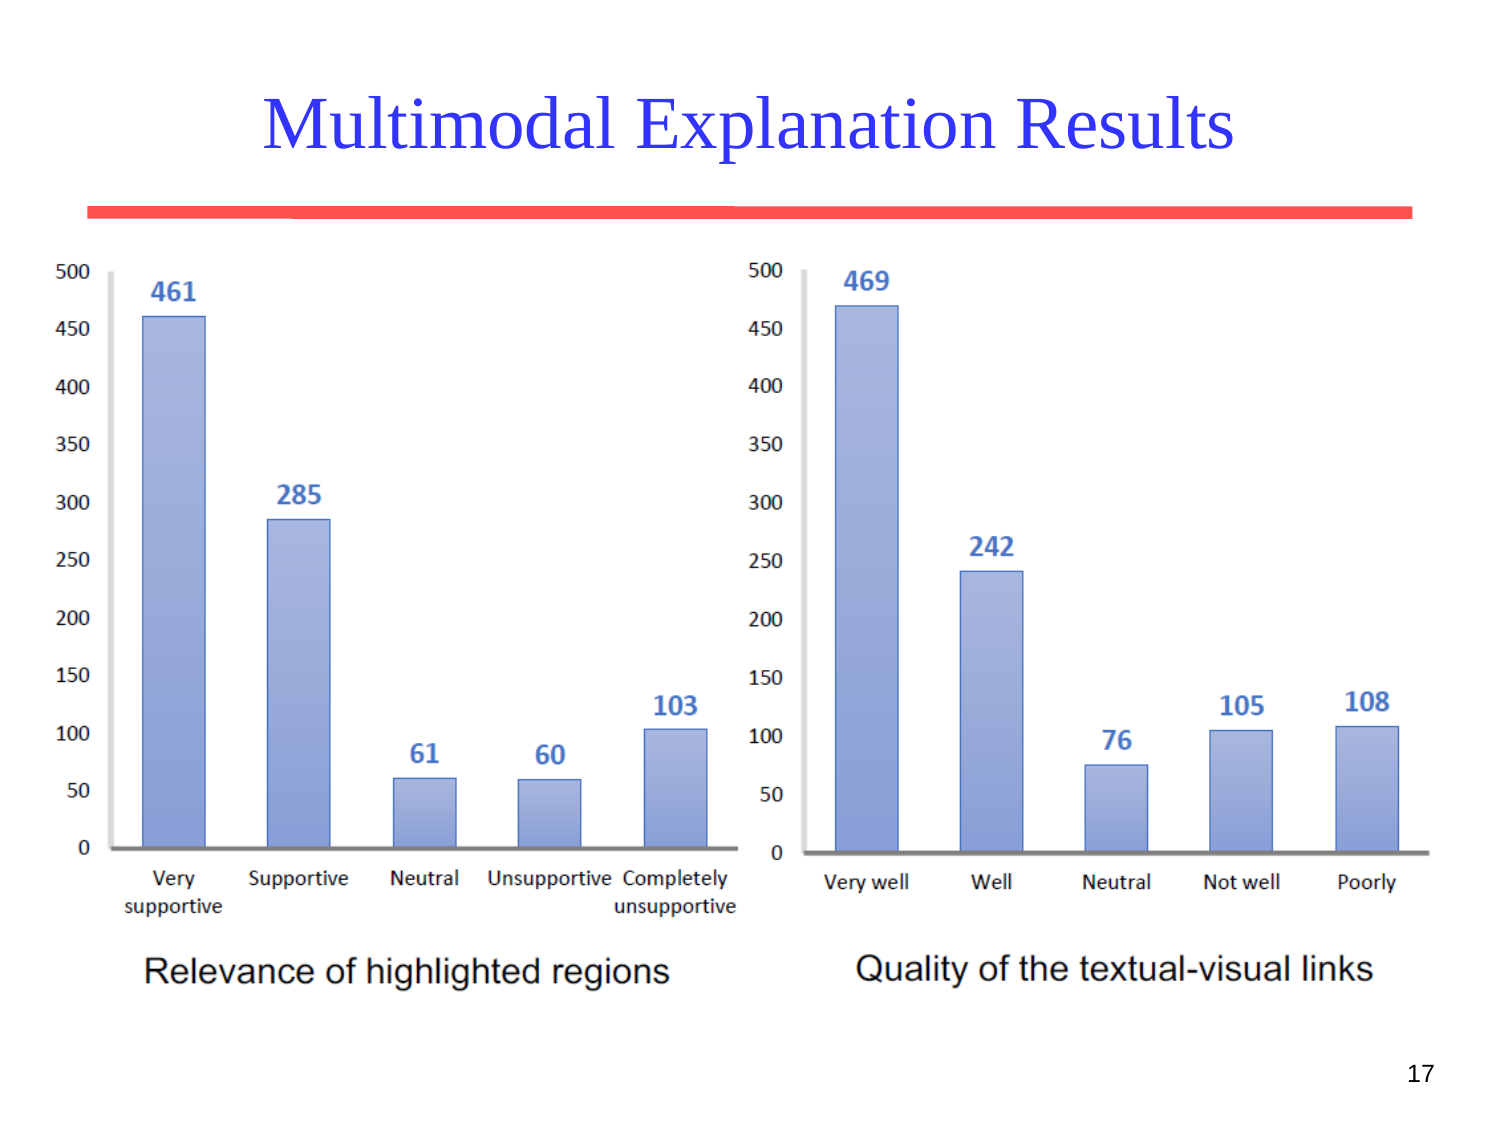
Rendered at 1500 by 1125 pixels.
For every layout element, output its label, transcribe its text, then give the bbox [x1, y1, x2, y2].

picture [43, 250, 1459, 1023]
slide_number 17 [1137, 1049, 1451, 1125]
title Multimodal Explanation Results [112, 37, 1388, 201]
